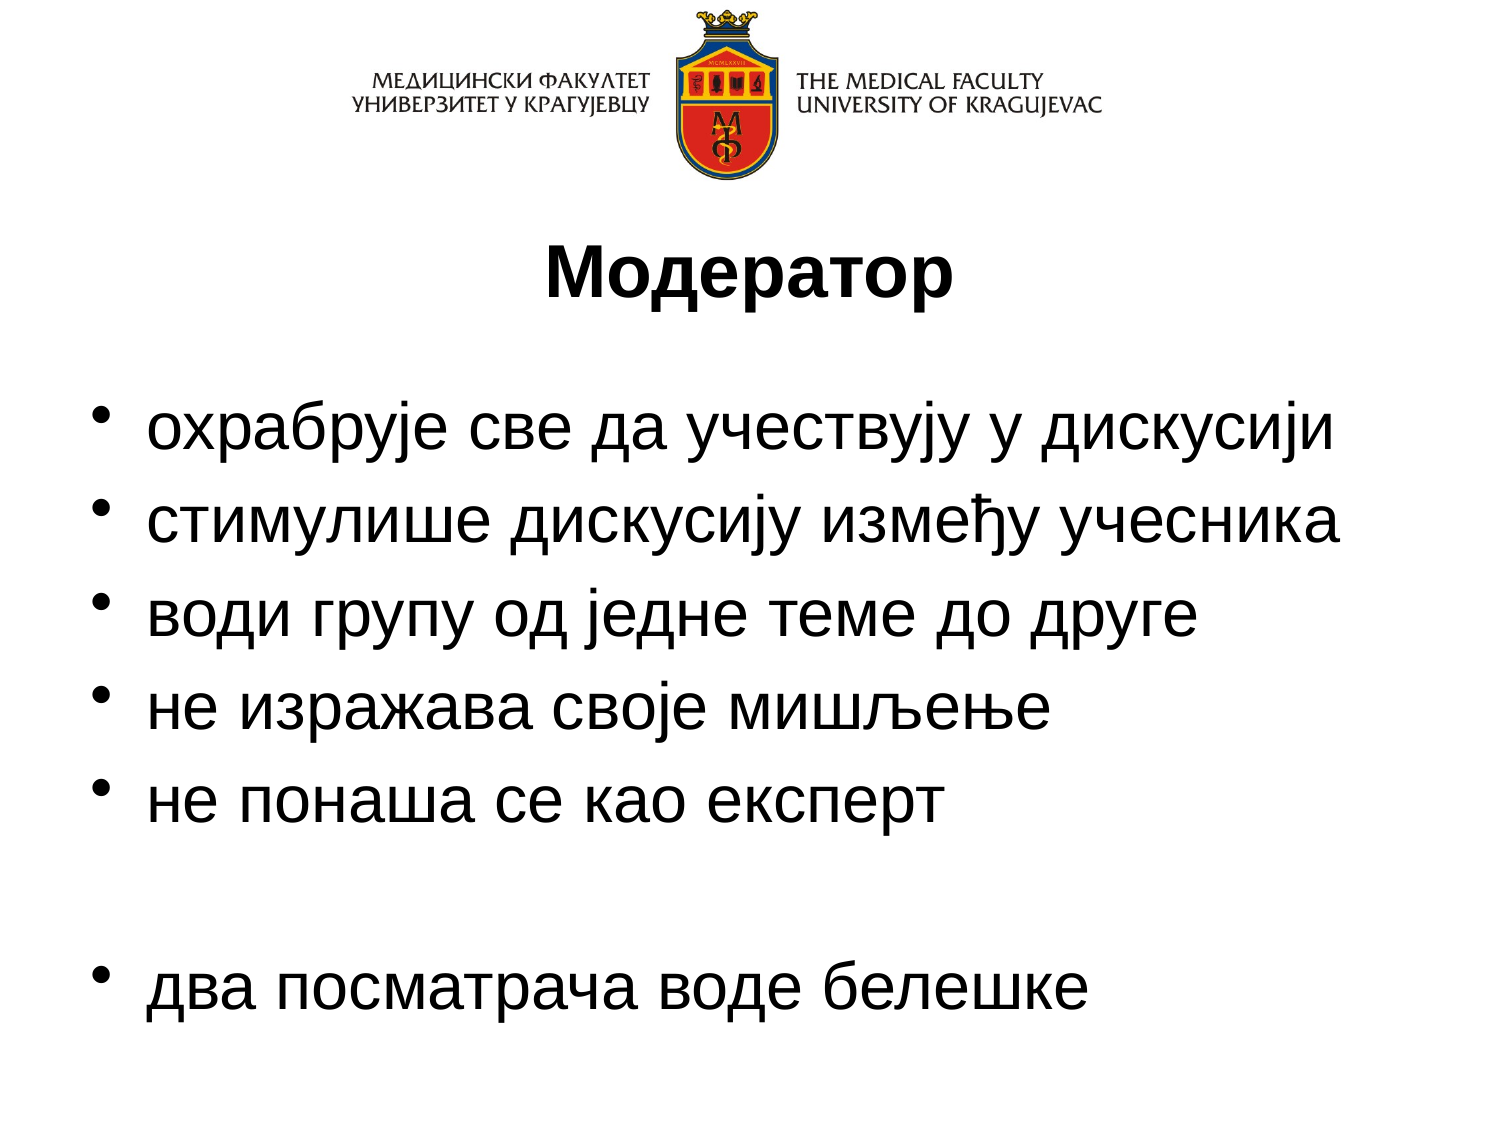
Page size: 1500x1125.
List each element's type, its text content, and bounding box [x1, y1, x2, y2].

picture [328, 0, 1125, 173]
list охрабрује све да учествују у дискусији стимулише дискусију између учесника води групу од једне теме до друге не изражава своје мишљење не понаша се као експерт два посматрача воде белешке [74, 374, 1426, 1118]
title Модератор [74, 173, 1426, 362]
